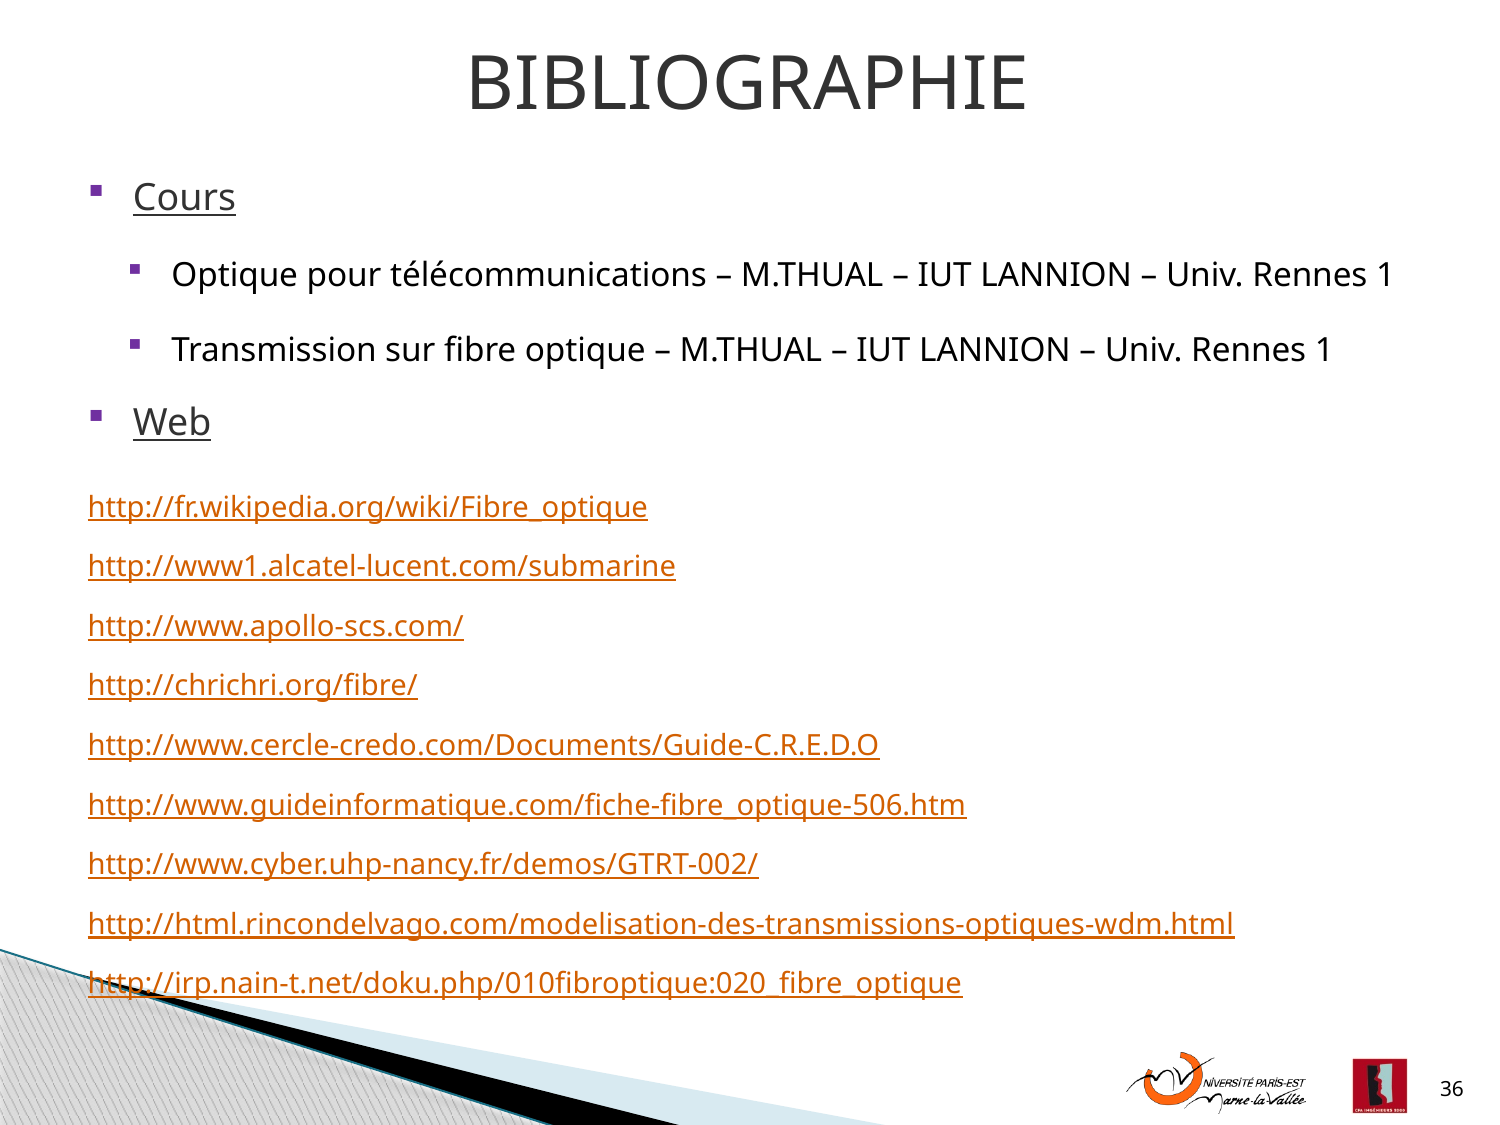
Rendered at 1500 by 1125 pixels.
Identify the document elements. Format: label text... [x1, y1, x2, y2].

slide_number 36 [1418, 1051, 1479, 1112]
text_box BIBLIOGRAPHIE [70, 35, 1425, 160]
picture [1351, 1057, 1408, 1114]
picture [1126, 1052, 1306, 1114]
text_box Cours Optique pour télécommunications – M.THUAL – IUT LANNION – Univ. Rennes 1 Transmission sur fibre optique – M.THUAL – IUT LANNION – Univ. Rennes 1 Web http://fr.wikipedia.org/wiki/Fibre_optique http://www1.alcatel-lucent.com/submarine http://www.apollo-scs.com/ http://chrichri.org/fibre/ http://www.cercle-credo.com/Documents/Guide-C.R.E.D.O http://www.guideinformatique.com/fiche-fibre_optique-506.htm http://www.cyber.uhp-nancy.fr/demos/GTRT-002/ http://html.rincondelvago.com/modelisation-des-transmissions-optiques-wdm.html http://irp.nain-t.net/doku.php/010fibroptique:020_fibre_optique [72, 160, 1442, 1021]
